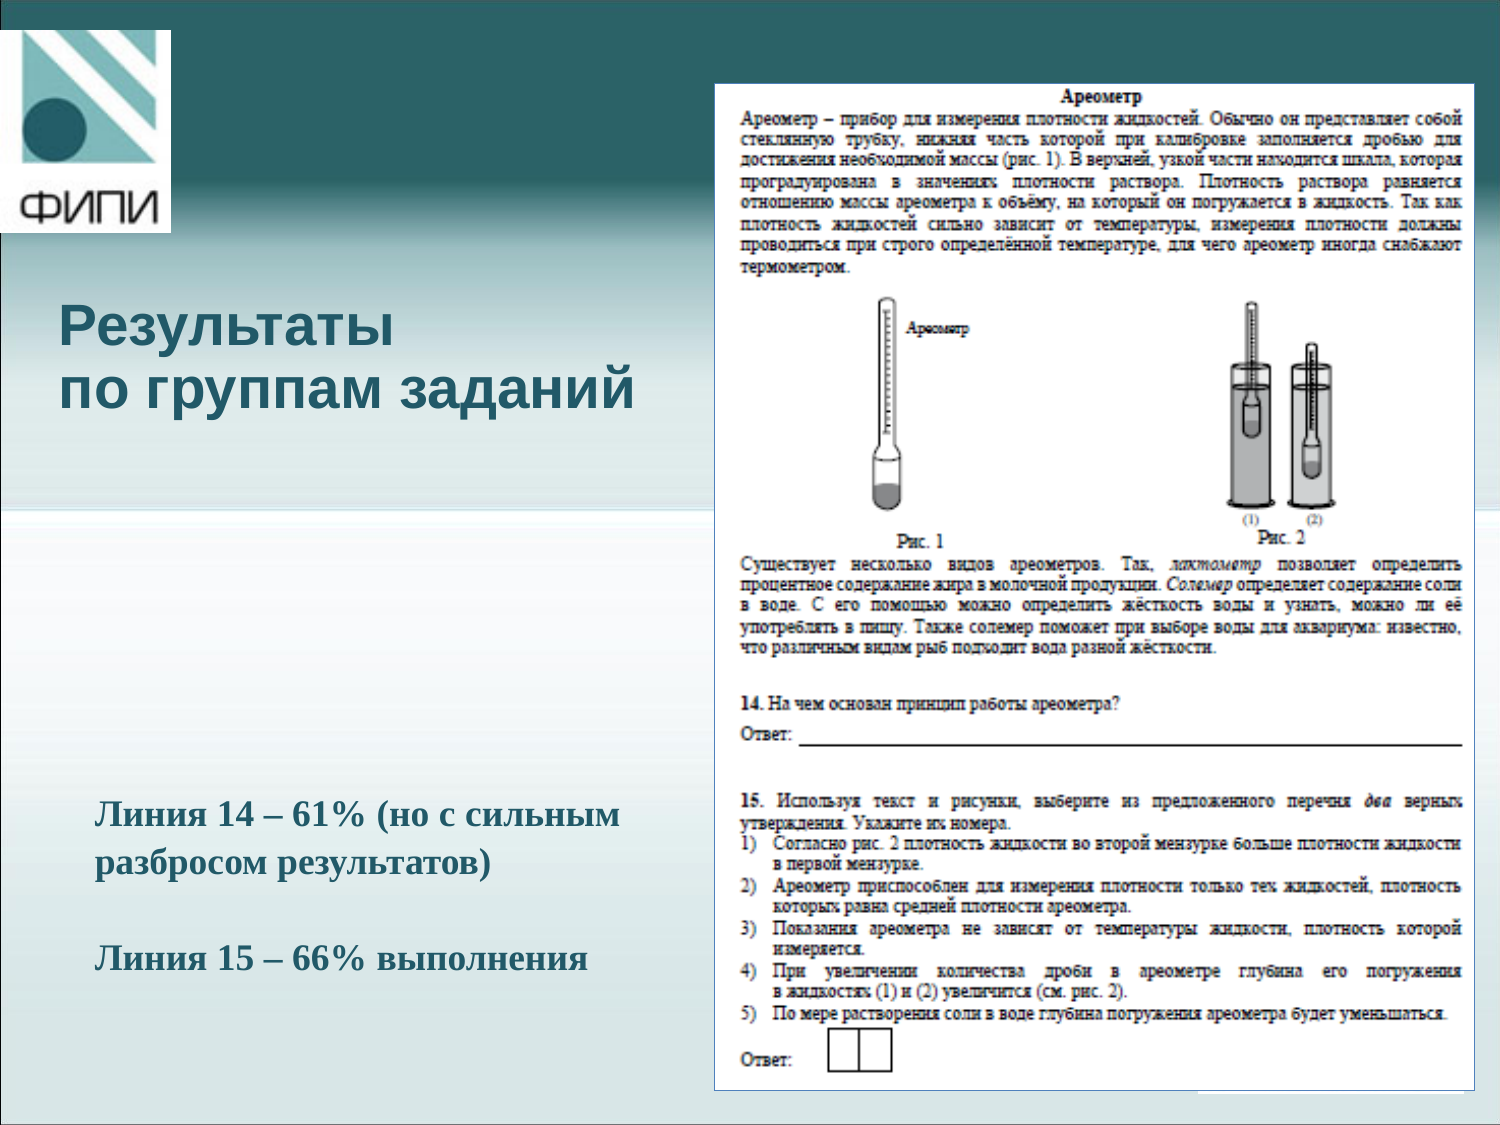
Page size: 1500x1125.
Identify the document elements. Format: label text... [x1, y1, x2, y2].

picture [0, 0, 1500, 1125]
text_box Линия 14 – 61% (но с сильным разбросом результатов) Линия 15 – 66% выполнения [79, 733, 709, 1091]
title Результаты по группам заданий [58, 255, 680, 461]
